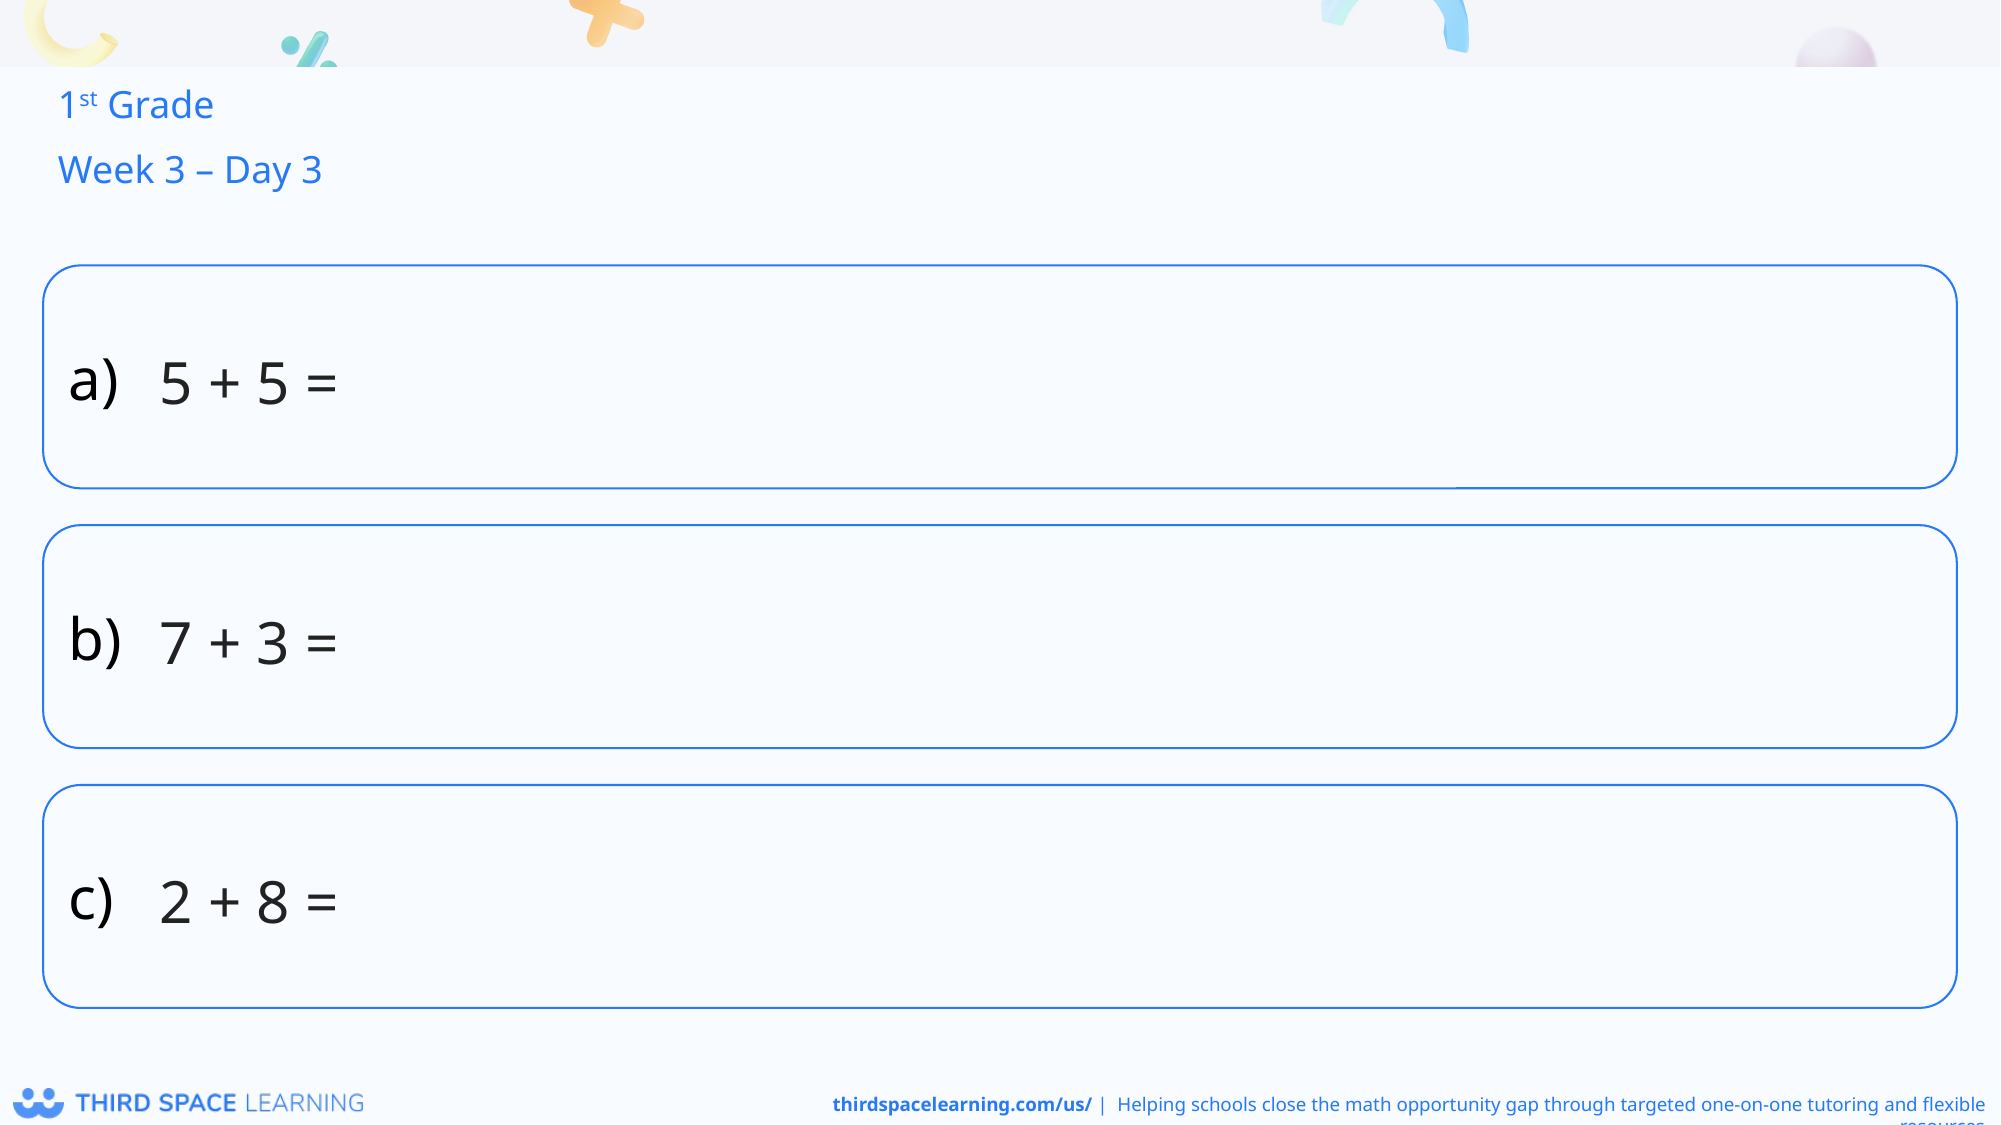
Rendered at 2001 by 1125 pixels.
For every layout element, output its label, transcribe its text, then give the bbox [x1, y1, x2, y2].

text_box 1st Grade Week 3 – Day 3 [43, 73, 509, 212]
list 5 + 5 = [144, 288, 1922, 474]
list 2 + 8 = [144, 807, 1922, 994]
picture [13, 1088, 365, 1119]
picture [0, 0, 2000, 67]
list 7 + 3 = [144, 548, 1922, 734]
